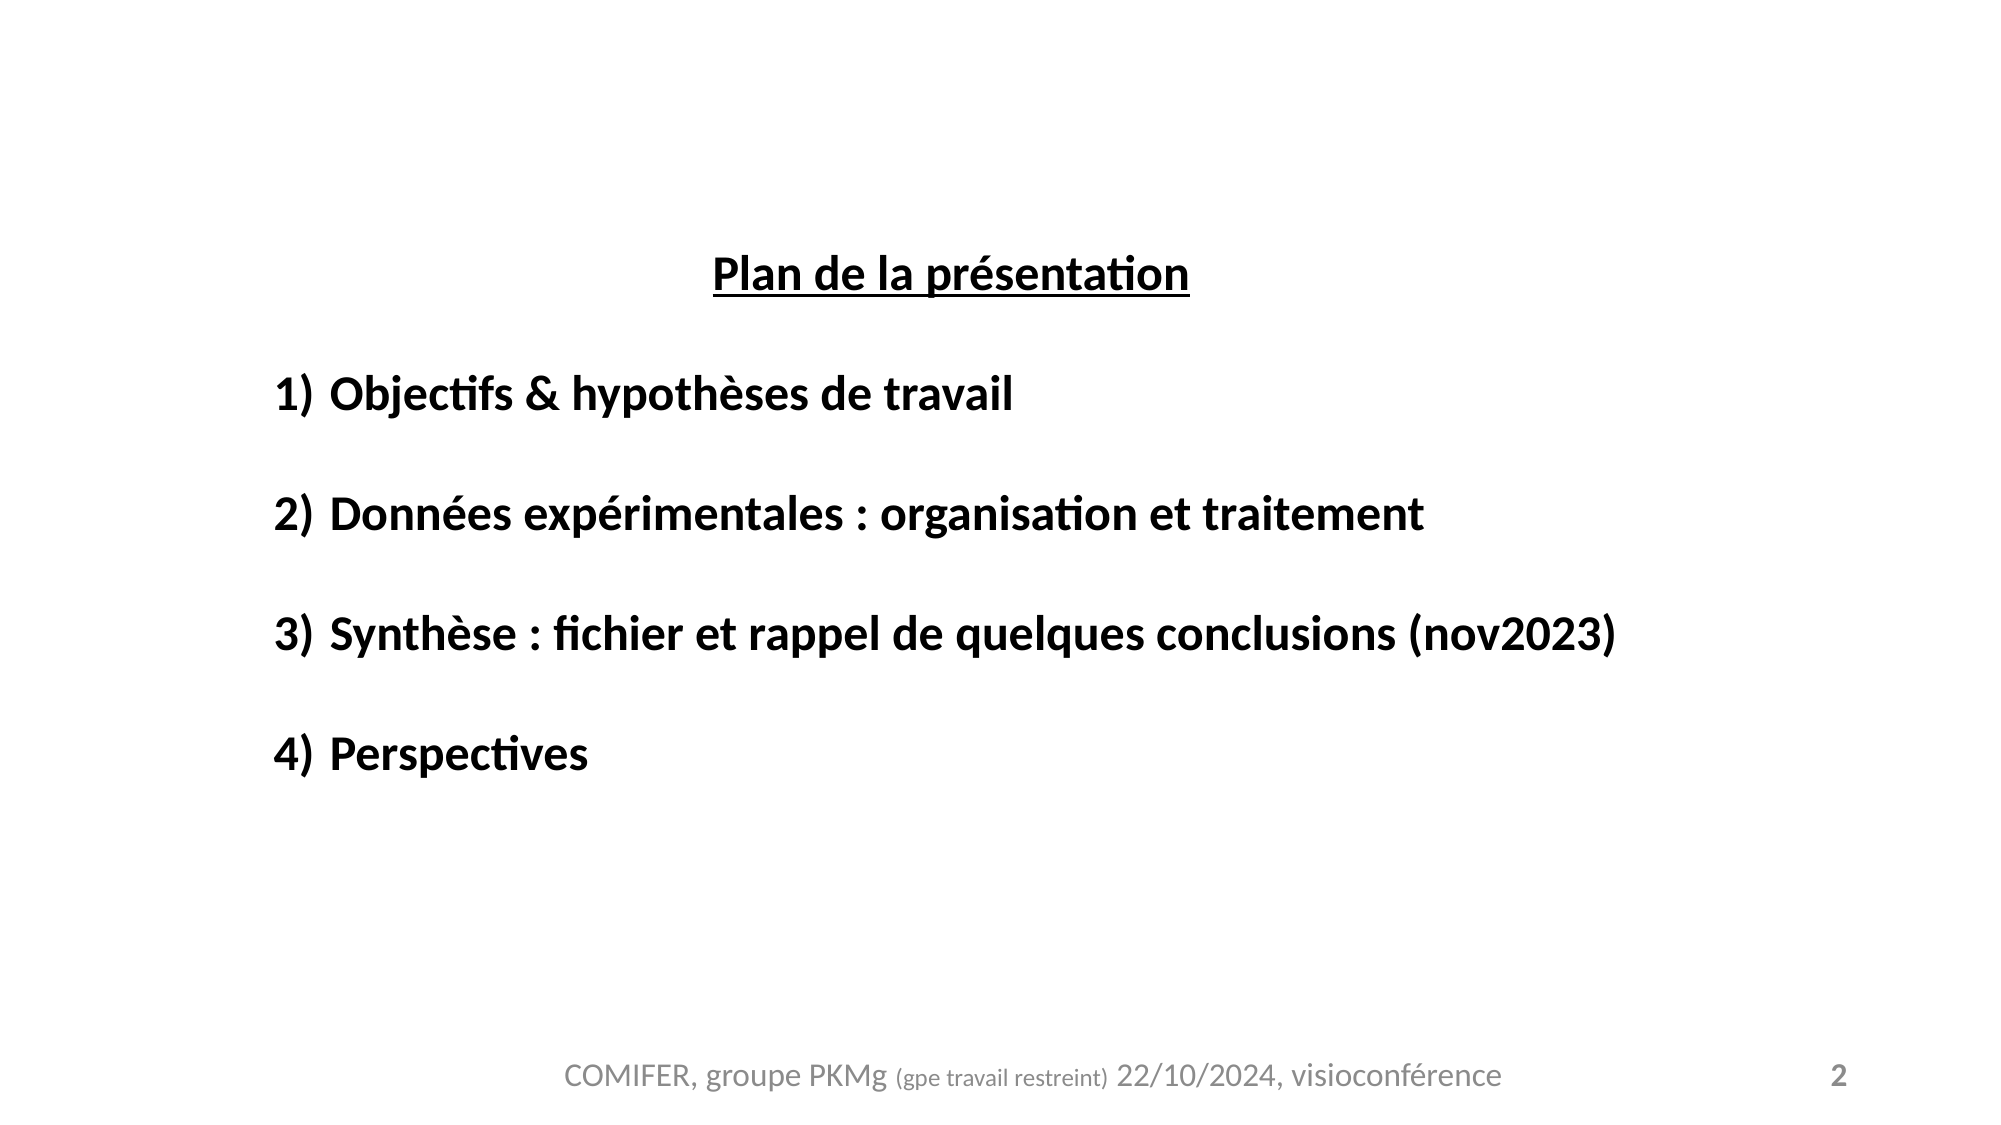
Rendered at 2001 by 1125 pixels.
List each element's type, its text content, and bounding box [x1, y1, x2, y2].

footer COMIFER, groupe PKMg (gpe travail restreint) 22/10/2024, visioconférence [490, 1042, 1577, 1103]
slide_number 2 [1777, 1042, 1863, 1103]
text_box Plan de la présentation Objectifs & hypothèses de travail Données expérimentales : organisation et traitement Synthèse : fichier et rappel de quelques conclusions (nov2023) Perspectives [258, 232, 1645, 833]
